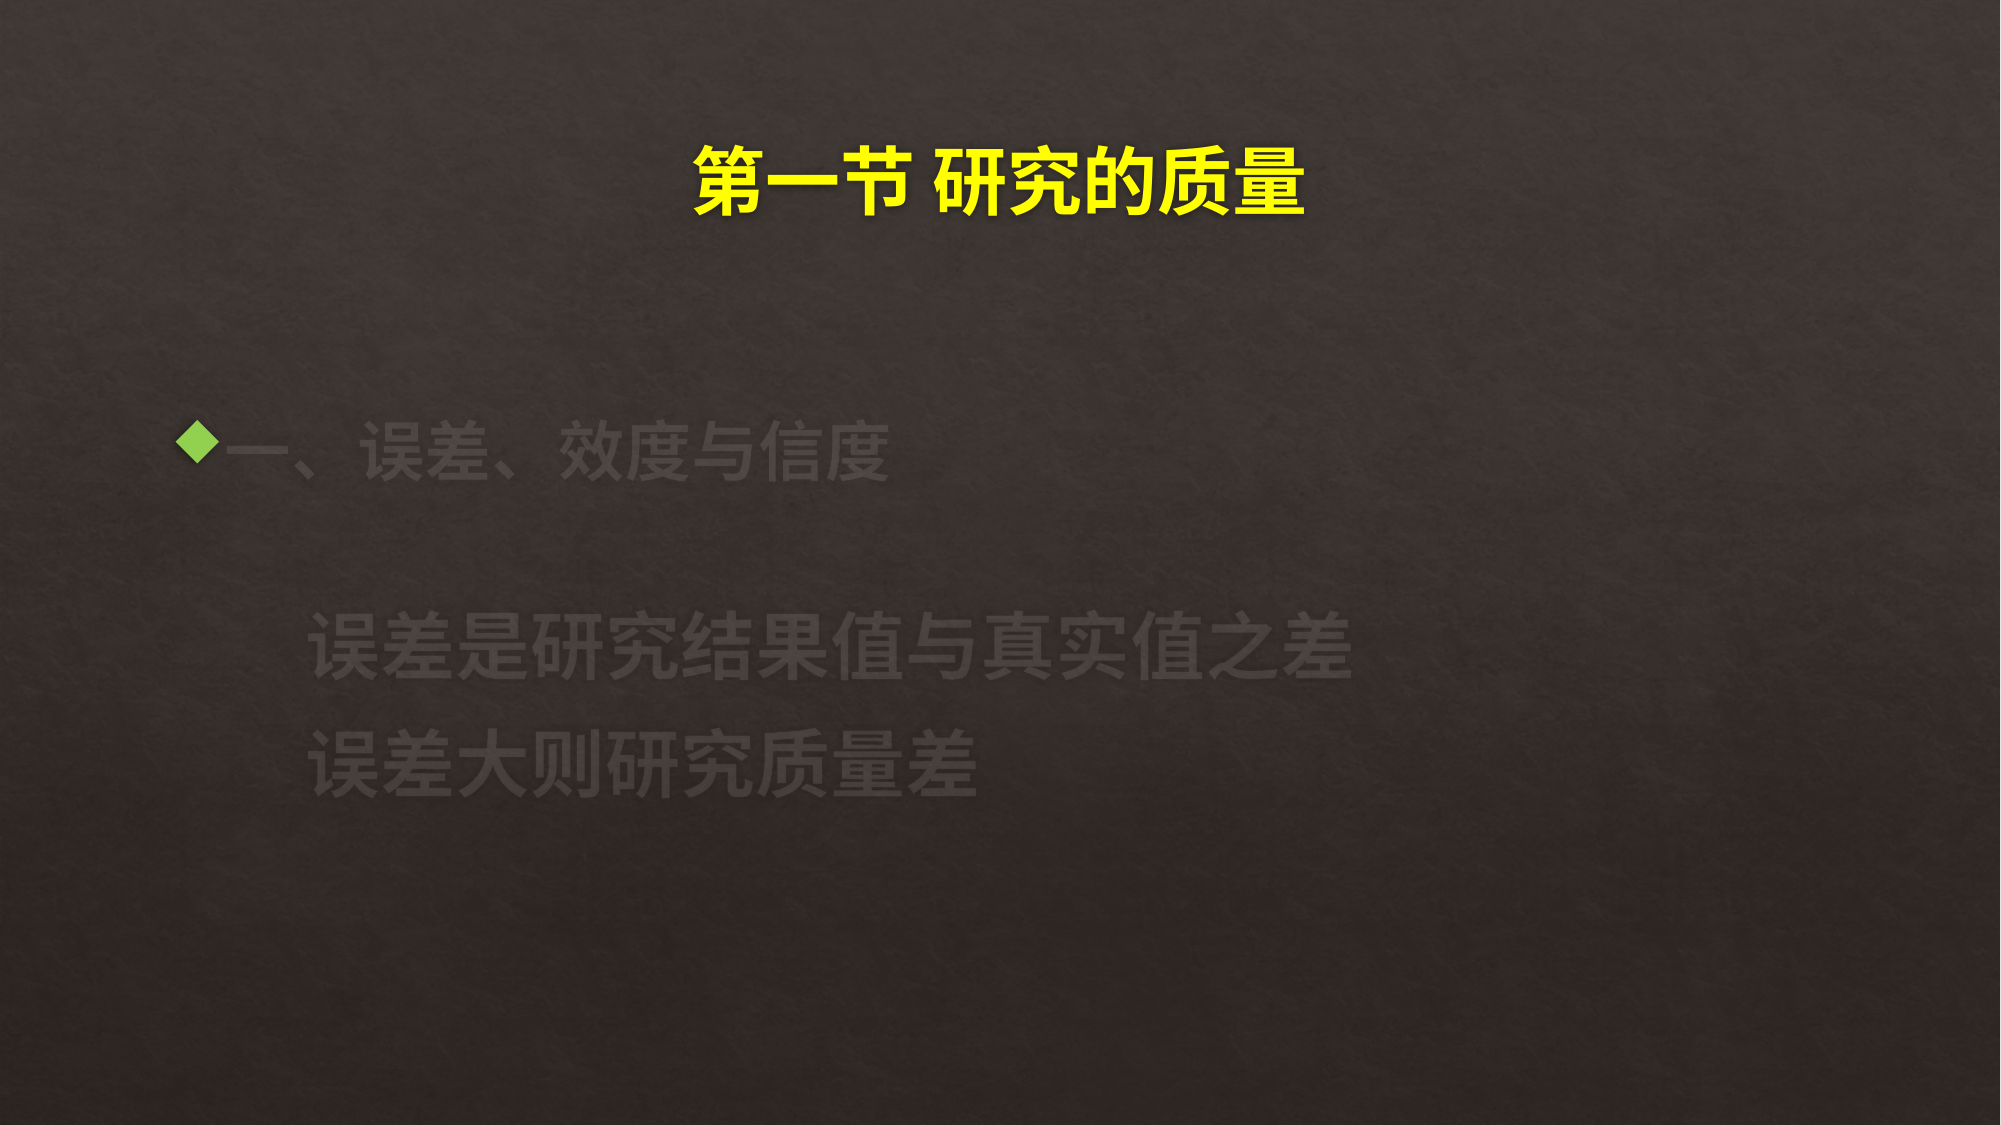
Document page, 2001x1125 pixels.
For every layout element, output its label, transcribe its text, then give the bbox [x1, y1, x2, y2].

text_box 误差是研究结果值与真实值之差 误差大则研究质量差 [283, 591, 1459, 917]
title 第一节 研究的质量 [149, 99, 1849, 260]
list 一、误差、效度与信度 [149, 401, 1849, 774]
